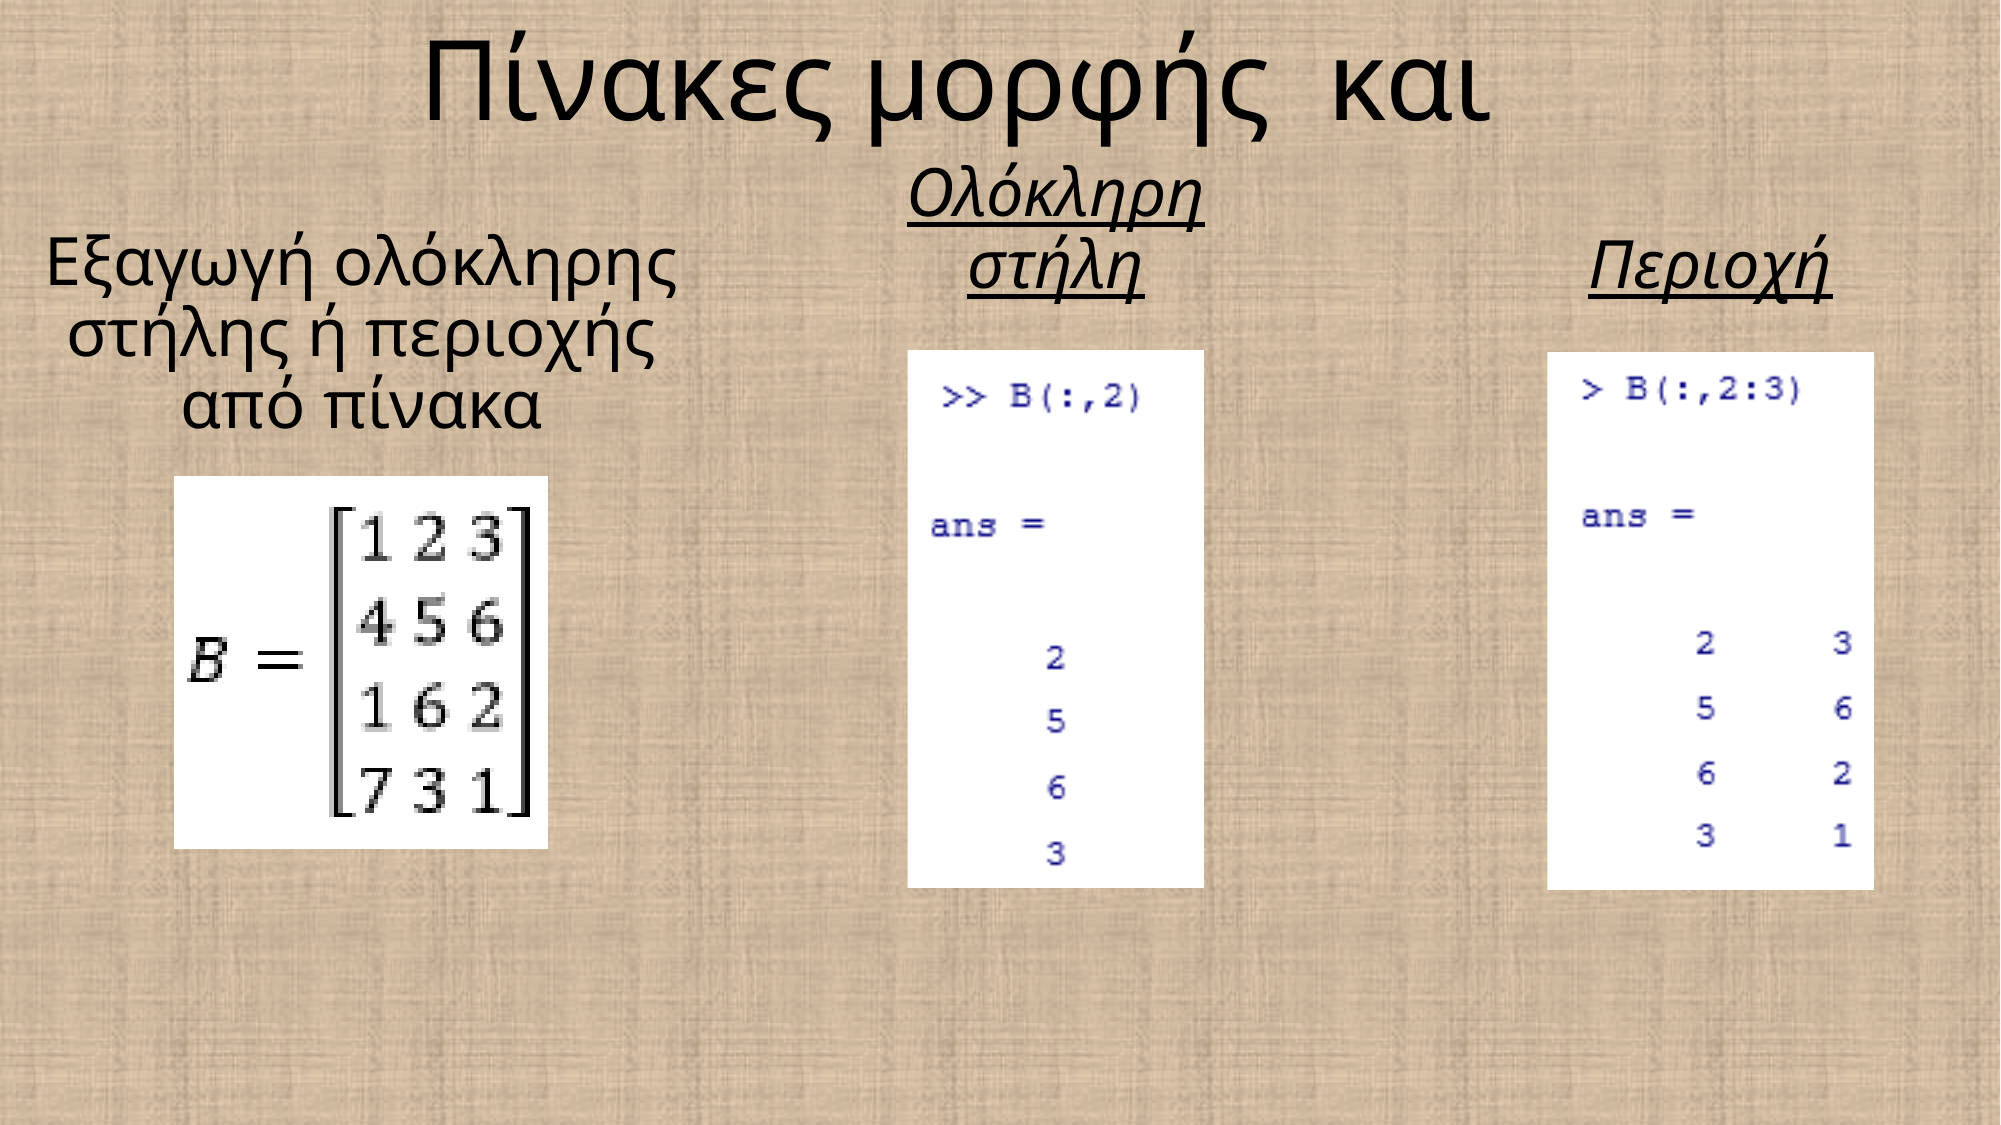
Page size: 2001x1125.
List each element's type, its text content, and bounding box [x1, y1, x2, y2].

text_box Ολόκληρη στήλη [809, 217, 1304, 311]
picture [174, 476, 549, 849]
text_box Εξαγωγή ολόκληρης στήλης ή περιοχής από πίνακα [0, 217, 737, 451]
picture [1547, 352, 1874, 890]
picture [907, 350, 1205, 888]
text_box Περιοχή [1556, 217, 1865, 311]
